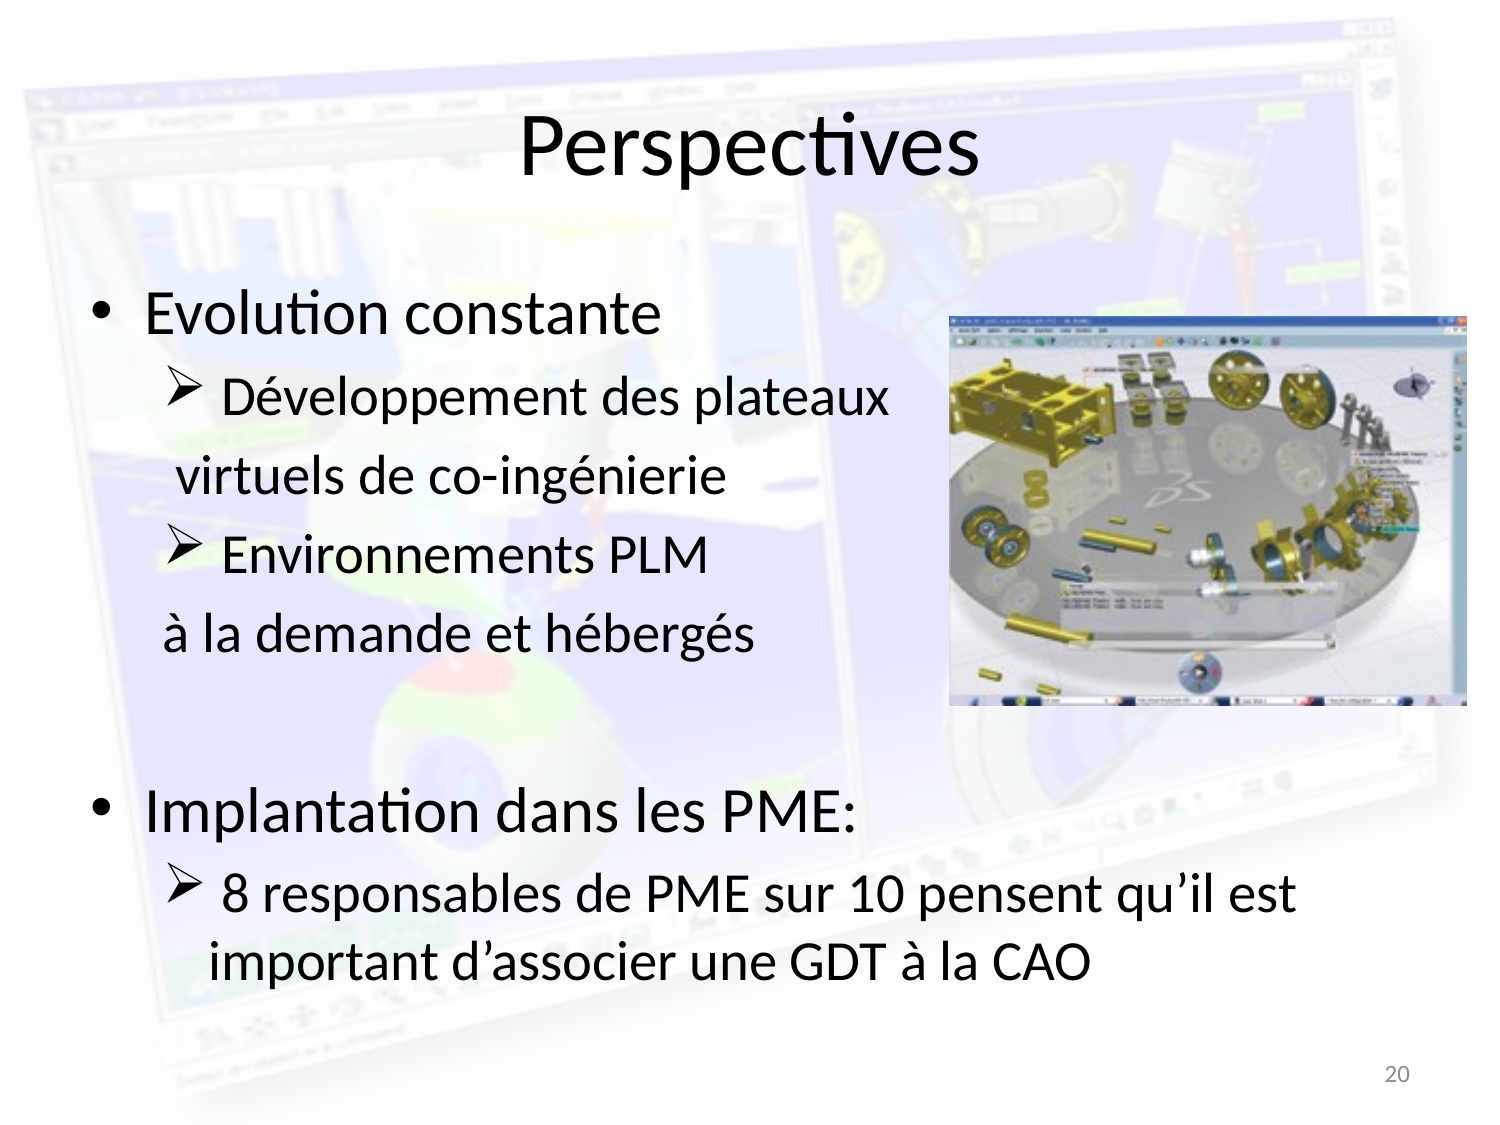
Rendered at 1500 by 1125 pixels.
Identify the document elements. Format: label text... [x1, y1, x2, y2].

list Evolution constante Développement des plateaux virtuels de co-ingénierie Environnements PLM à la demande et hébergés Implantation dans les PME: 8 responsables de PME sur 10 pensent qu’il est important d’associer une GDT à la CAO [75, 262, 1425, 1005]
slide_number 20 [1074, 1042, 1425, 1103]
picture [948, 316, 1468, 706]
title Perspectives [75, 45, 1425, 233]
